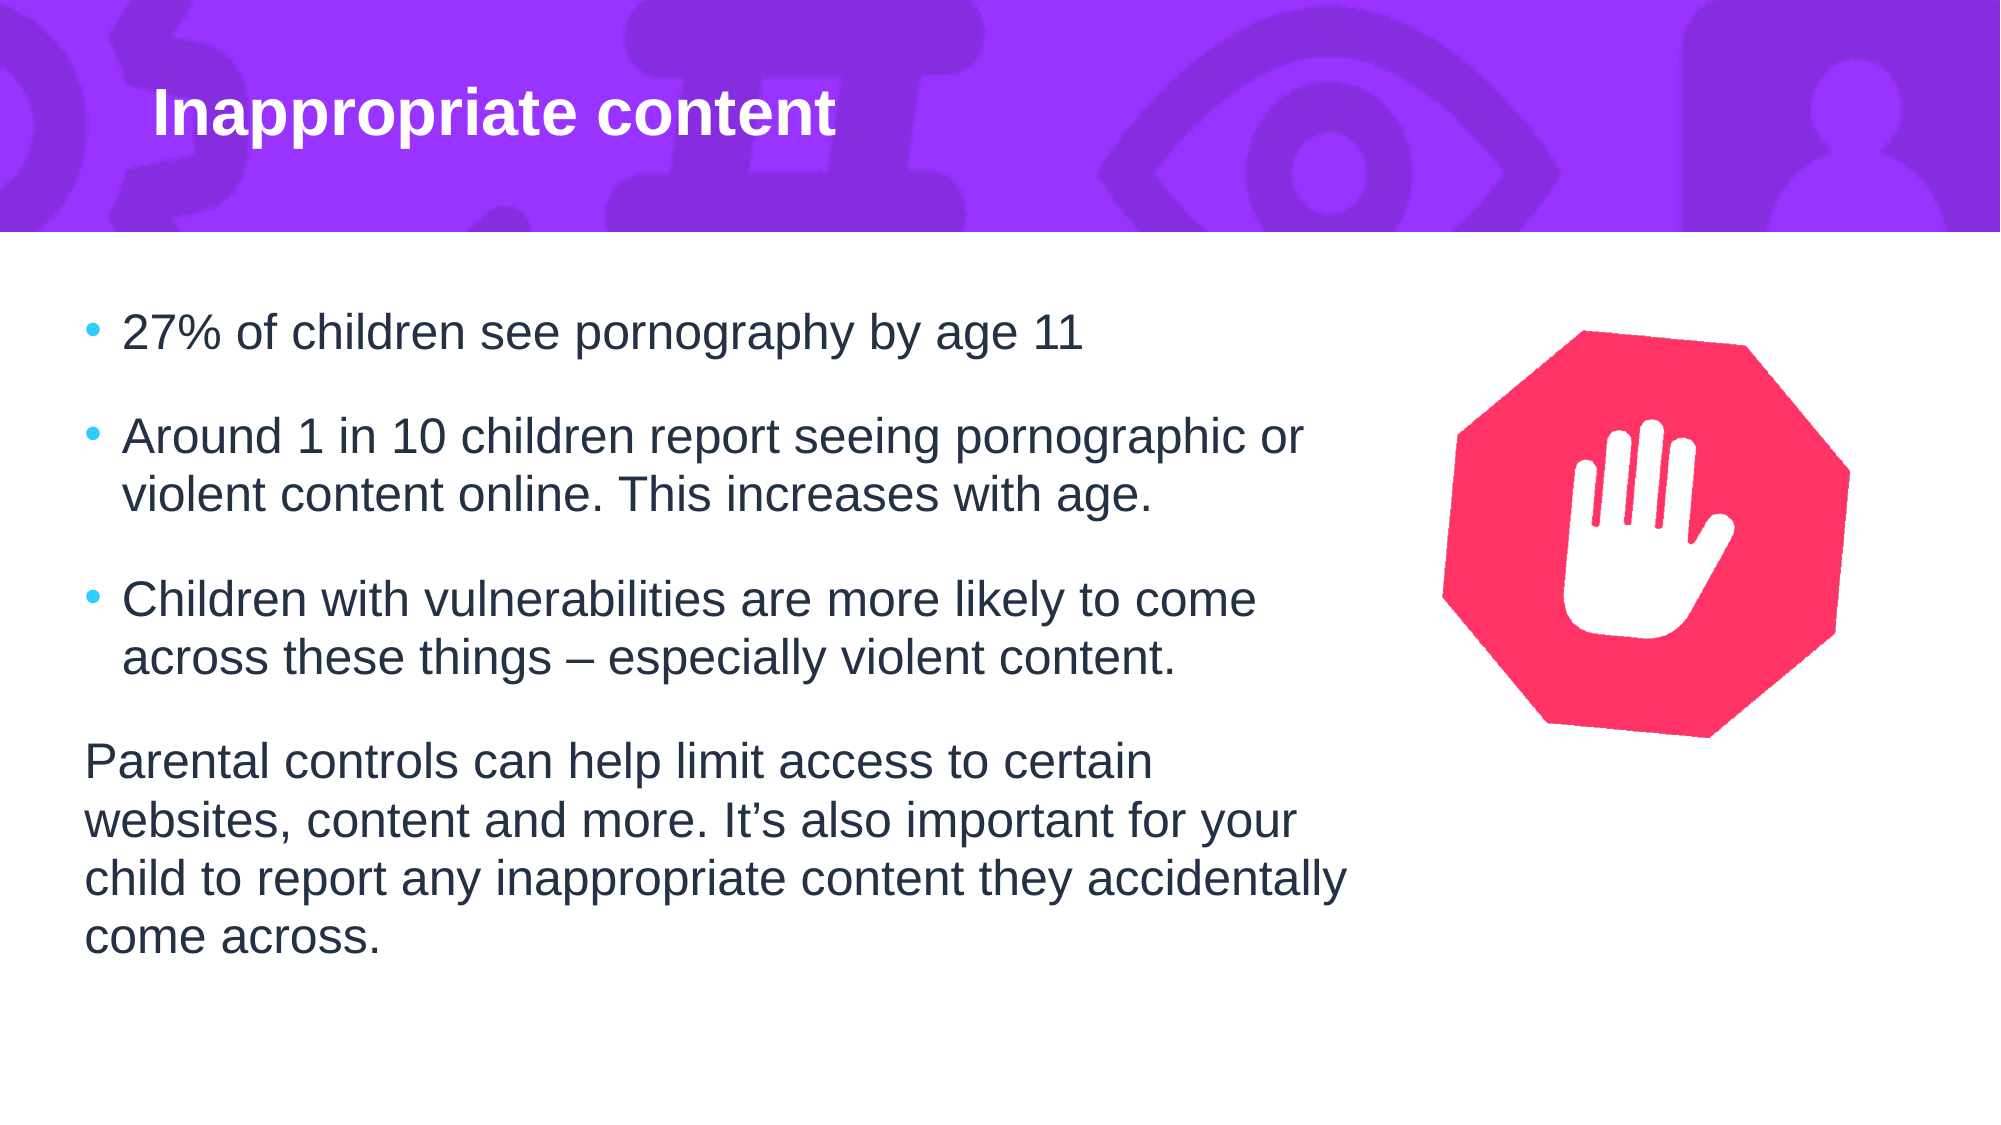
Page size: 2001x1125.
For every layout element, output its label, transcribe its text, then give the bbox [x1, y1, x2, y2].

picture [0, 0, 2000, 233]
picture [1431, 320, 1860, 748]
list 27% of children see pornography by age 11 Around 1 in 10 children report seeing pornographic or violent content online. This increases with age. Children with vulnerabilities are more likely to come across these things – especially violent content. Parental controls can help limit access to certain websites, content and more. It’s also important for your child to report any inappropriate content they accidentally come across. [69, 293, 1371, 1099]
